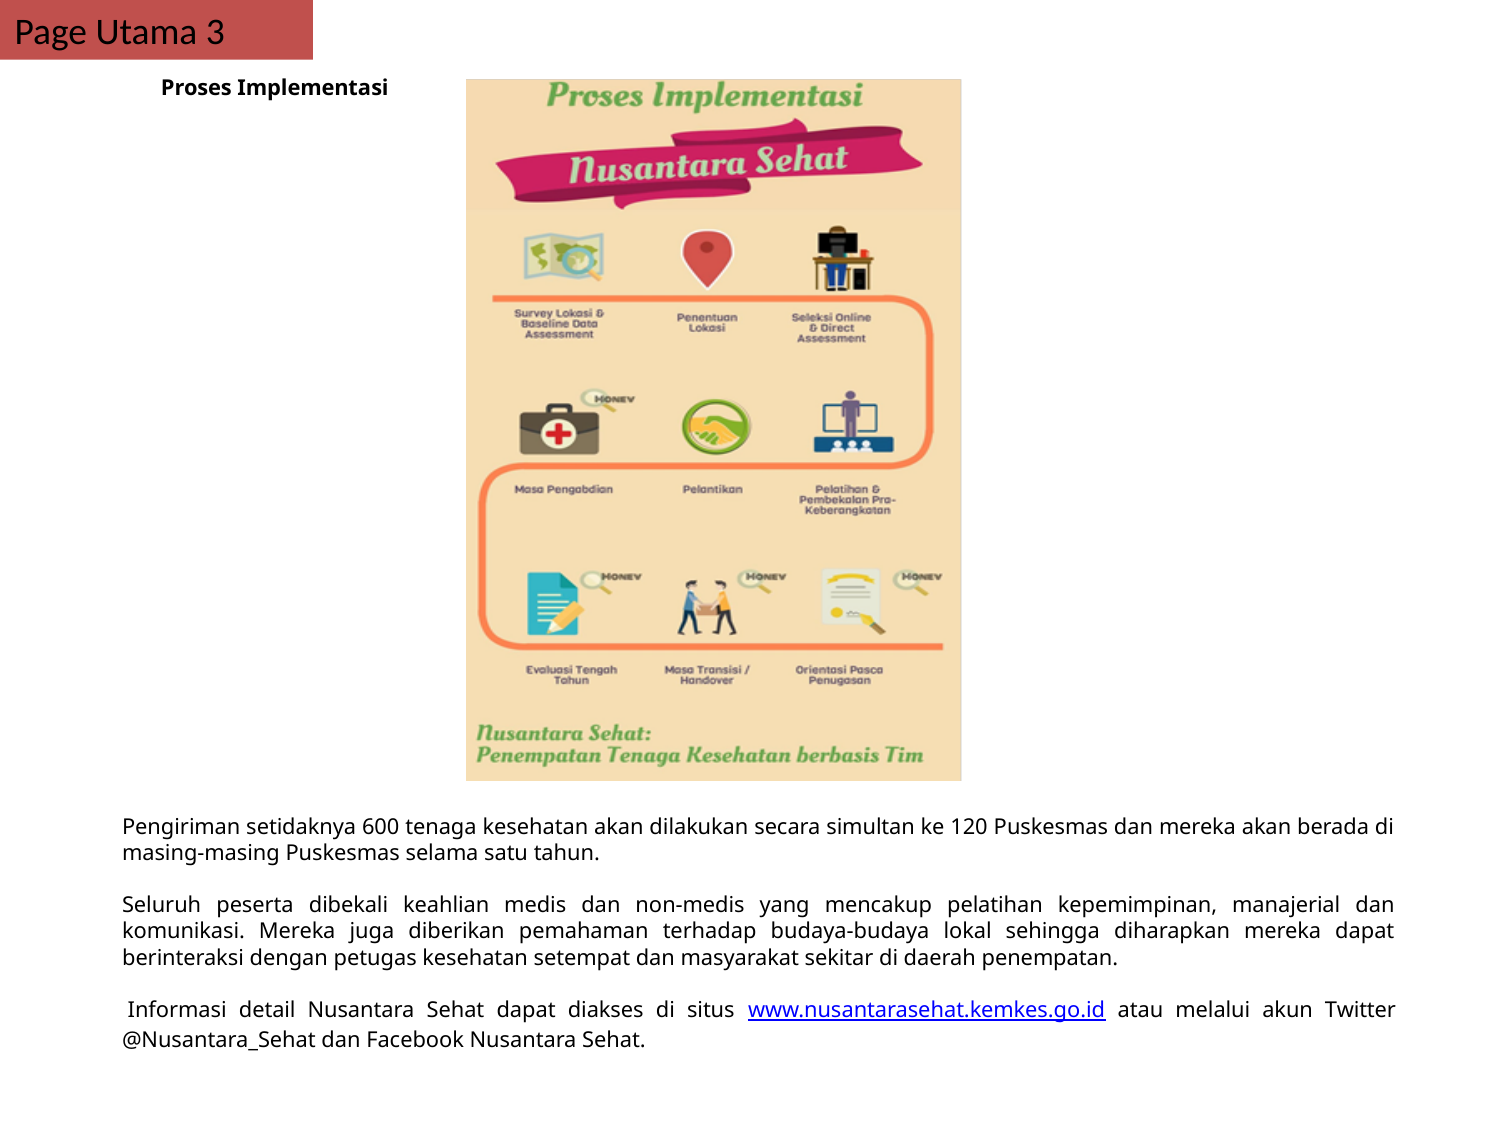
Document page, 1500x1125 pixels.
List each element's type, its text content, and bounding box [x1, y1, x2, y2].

picture [466, 77, 963, 781]
text_box Proses Implementasi [127, 66, 404, 108]
text_box Pengiriman setidaknya 600 tenaga kesehatan akan dilakukan secara simultan ke 120 Puskesmas dan mereka akan berada di masing-masing Puskesmas selama satu tahun. Seluruh peserta dibekali keahlian medis dan non-medis yang mencakup pelatihan kepemimpinan, manajerial dan komunikasi. Mereka juga diberikan pemahaman terhadap budaya-budaya lokal sehingga diharapkan mereka dapat berinteraksi dengan petugas kesehatan setempat dan masyarakat sekitar di daerah penempatan. Informasi detail Nusantara Sehat dapat diakses di situs www.nusantarasehat.kemkes.go.id atau melalui akun Twitter @Nusantara_Sehat dan Facebook Nusantara Sehat. [88, 804, 1412, 1059]
text_box Page Utama 3 [0, 0, 313, 60]
